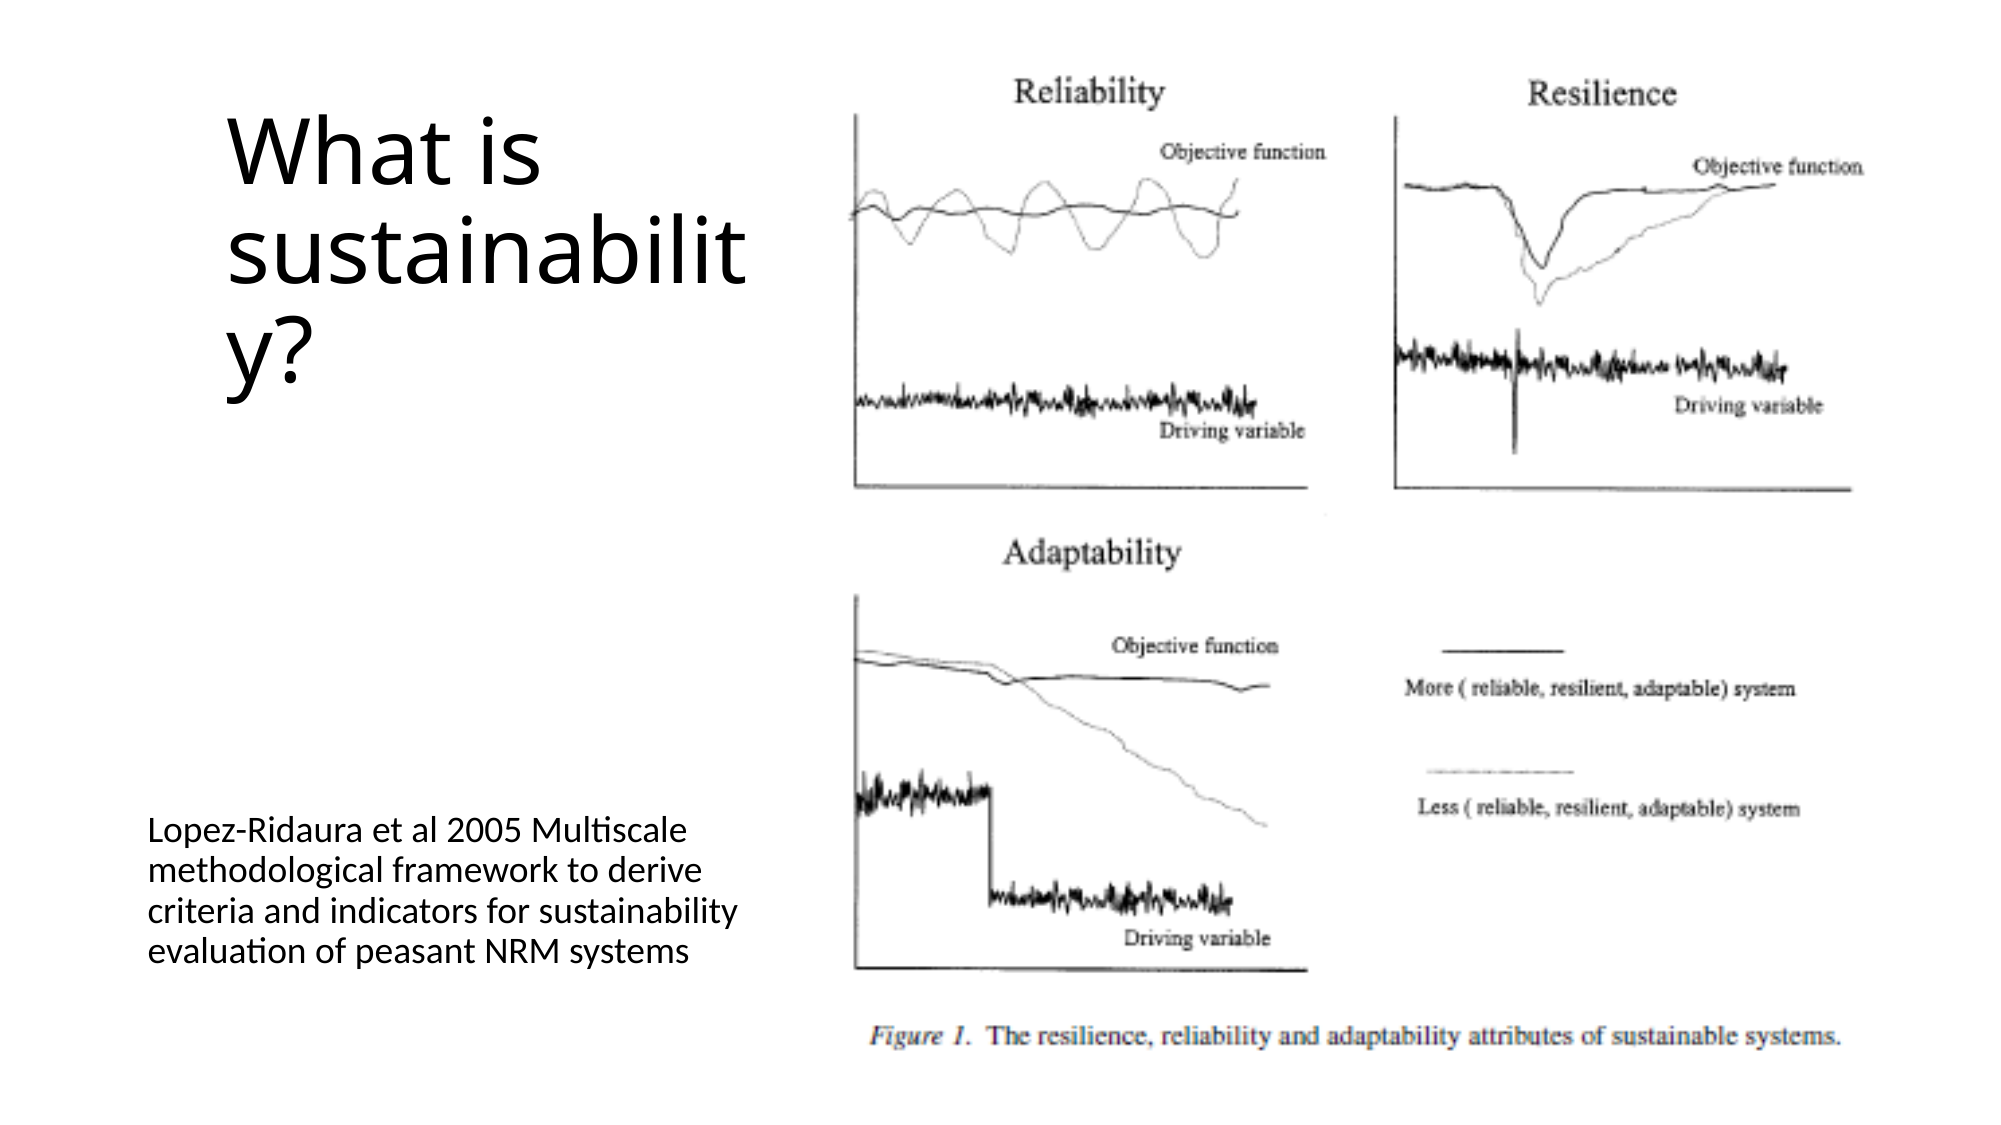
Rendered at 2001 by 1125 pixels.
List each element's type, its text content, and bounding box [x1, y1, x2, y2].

picture [809, 42, 1932, 1072]
title What is sustainability? [211, 84, 775, 423]
list Lopez-Ridaura et al 2005 Multiscale methodological framework to derive criteria and indicators for sustainability evaluation of peasant NRM systems [132, 802, 809, 1012]
